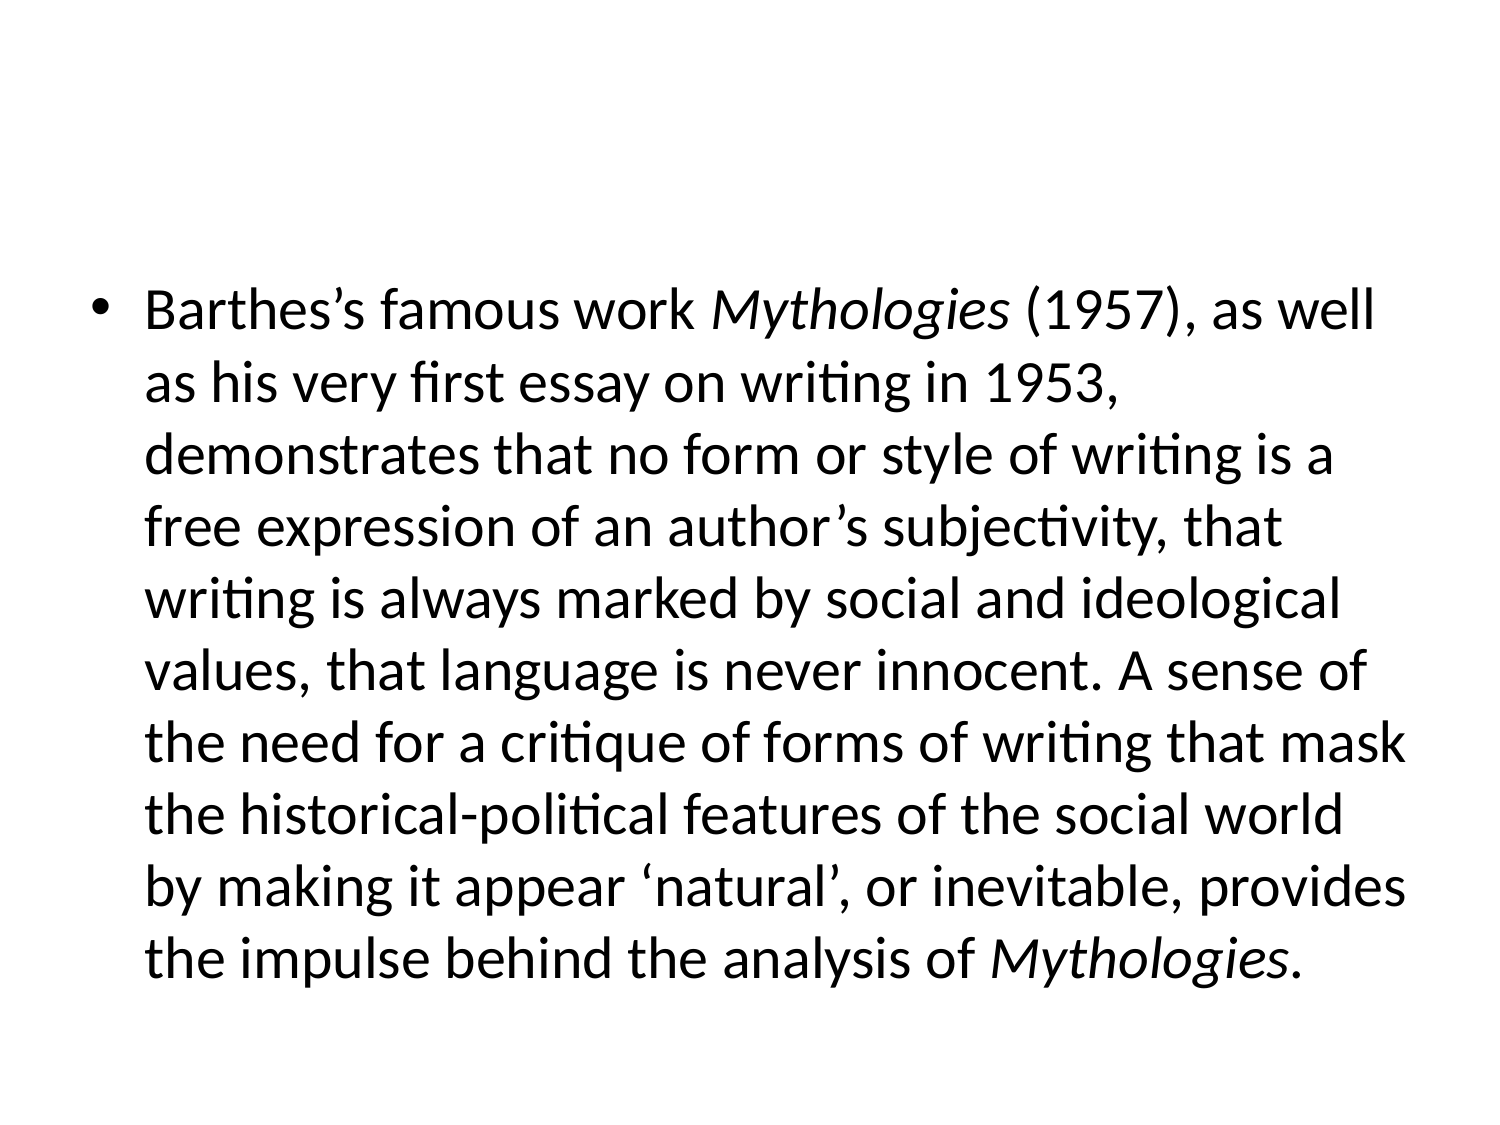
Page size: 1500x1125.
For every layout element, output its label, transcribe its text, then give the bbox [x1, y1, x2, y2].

list Barthes’s famous work Mythologies (1957), as well as his very first essay on writing in 1953, demonstrates that no form or style of writing is a free expression of an author’s subjectivity, that writing is always marked by social and ideological values, that language is never innocent. A sense of the need for a critique of forms of writing that mask the historical-political features of the social world by making it appear ‘natural’, or inevitable, provides the impulse behind the analysis of Mythologies. [75, 262, 1425, 1005]
